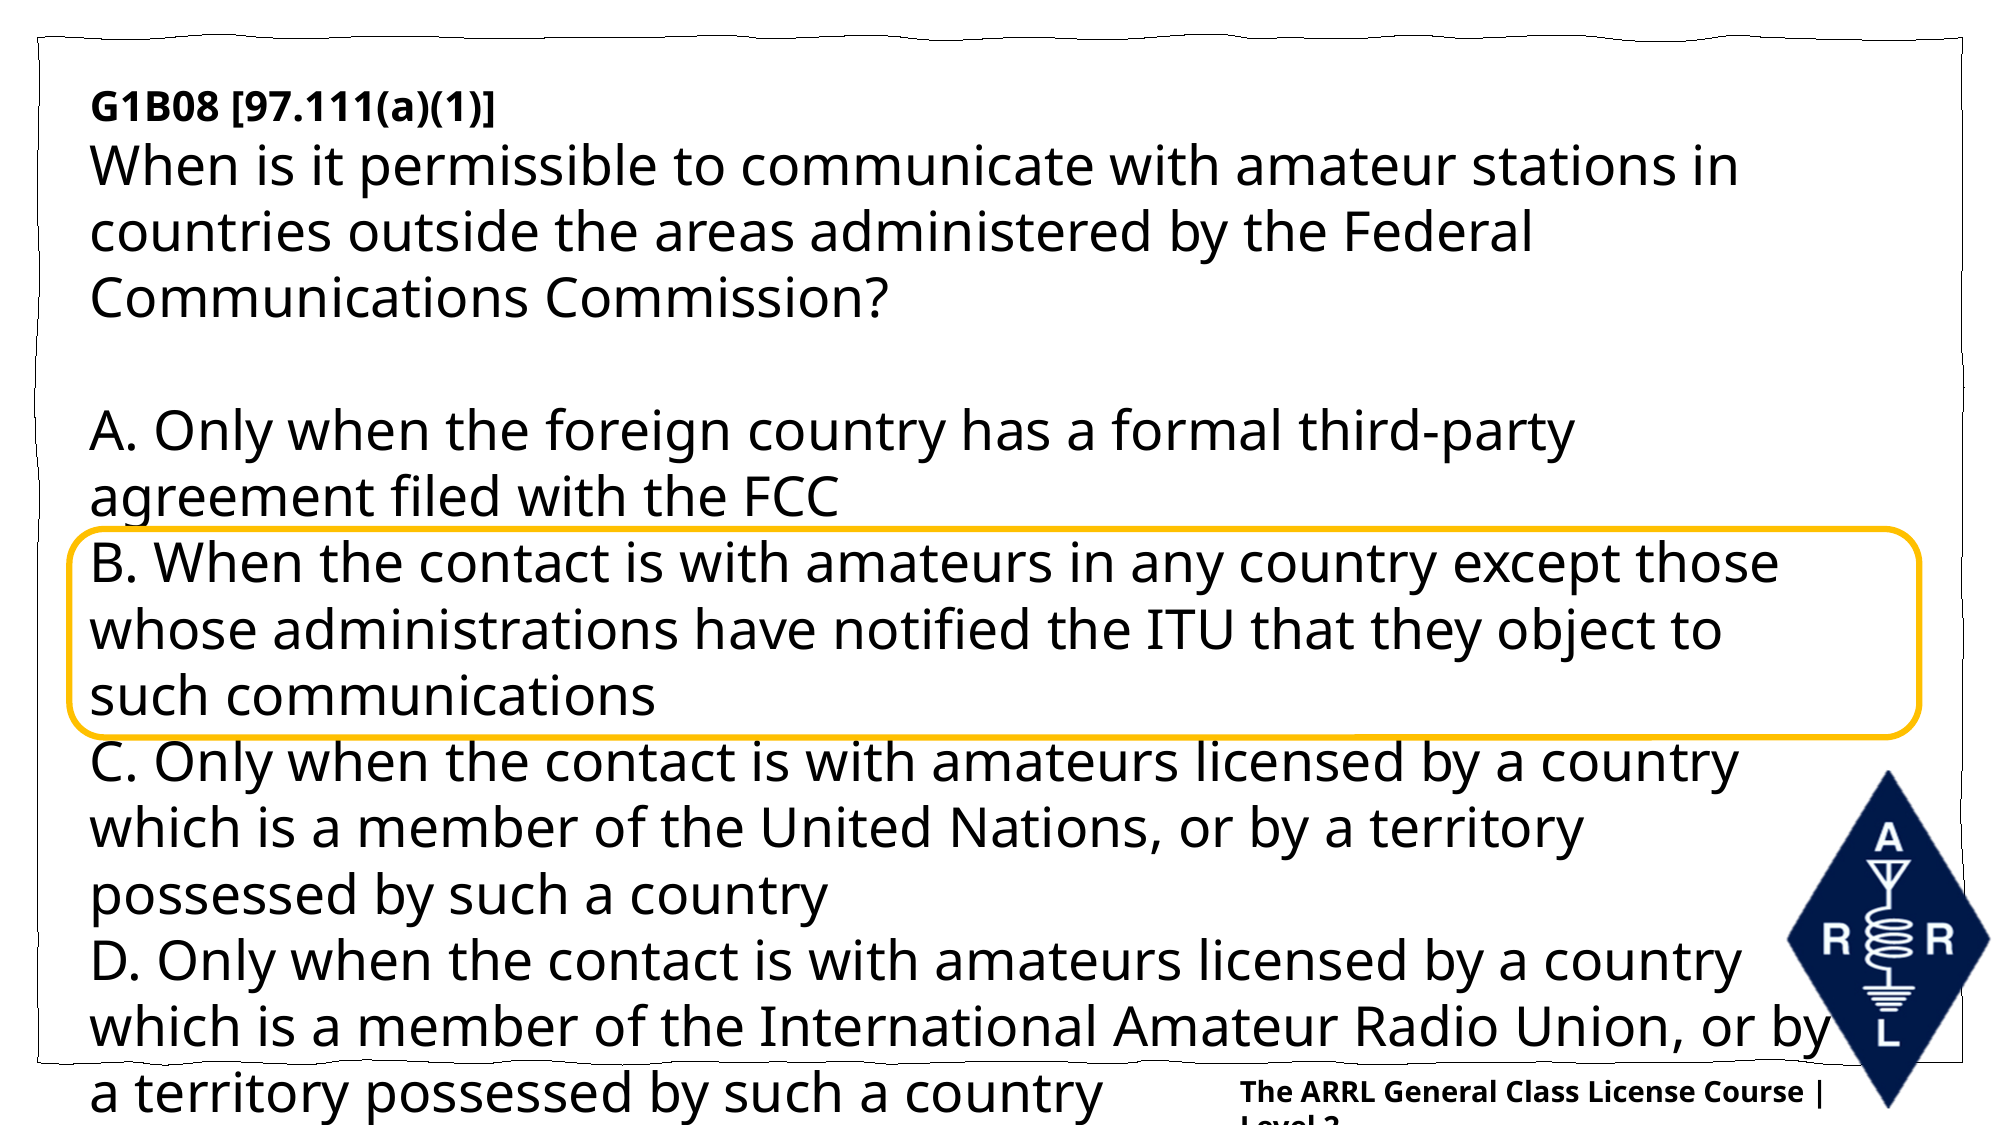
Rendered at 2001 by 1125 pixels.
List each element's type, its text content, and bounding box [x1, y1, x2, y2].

text_box G1B08 [97.111(a)(1)] When is it permissible to communicate with amateur stations in countries outside the areas administered by the Federal Communications Commission? A. Only when the foreign country has a formal third-party agreement filed with the FCC B. When the contact is with amateurs in any country except those whose administrations have notified the ITU that they object to such communications C. Only when the contact is with amateurs licensed by a country which is a member of the United Nations, or by a territory possessed by such a country D. Only when the contact is with amateurs licensed by a country which is a member of the International Amateur Radio Union, or by a territory possessed by such a country [75, 72, 1850, 541]
text_box [68, 527, 1921, 739]
picture [1850, 752, 1999, 1125]
text_box G1B08 [97.111(a)(1)] When is it permissible to communicate with amateur stations in countries outside the areas administered by the Federal Communications Commission? A. Only when the foreign country has a formal third-party agreement filed with the FCC B. When the contact is with amateurs in any country except those whose administrations have notified the ITU that they object to such communications C. Only when the contact is with amateurs licensed by a country which is a member of the United Nations, or by a territory possessed by such a country D. Only when the contact is with amateurs licensed by a country which is a member of the International Amateur Radio Union, or by a territory possessed by such a country [75, 725, 1850, 1125]
